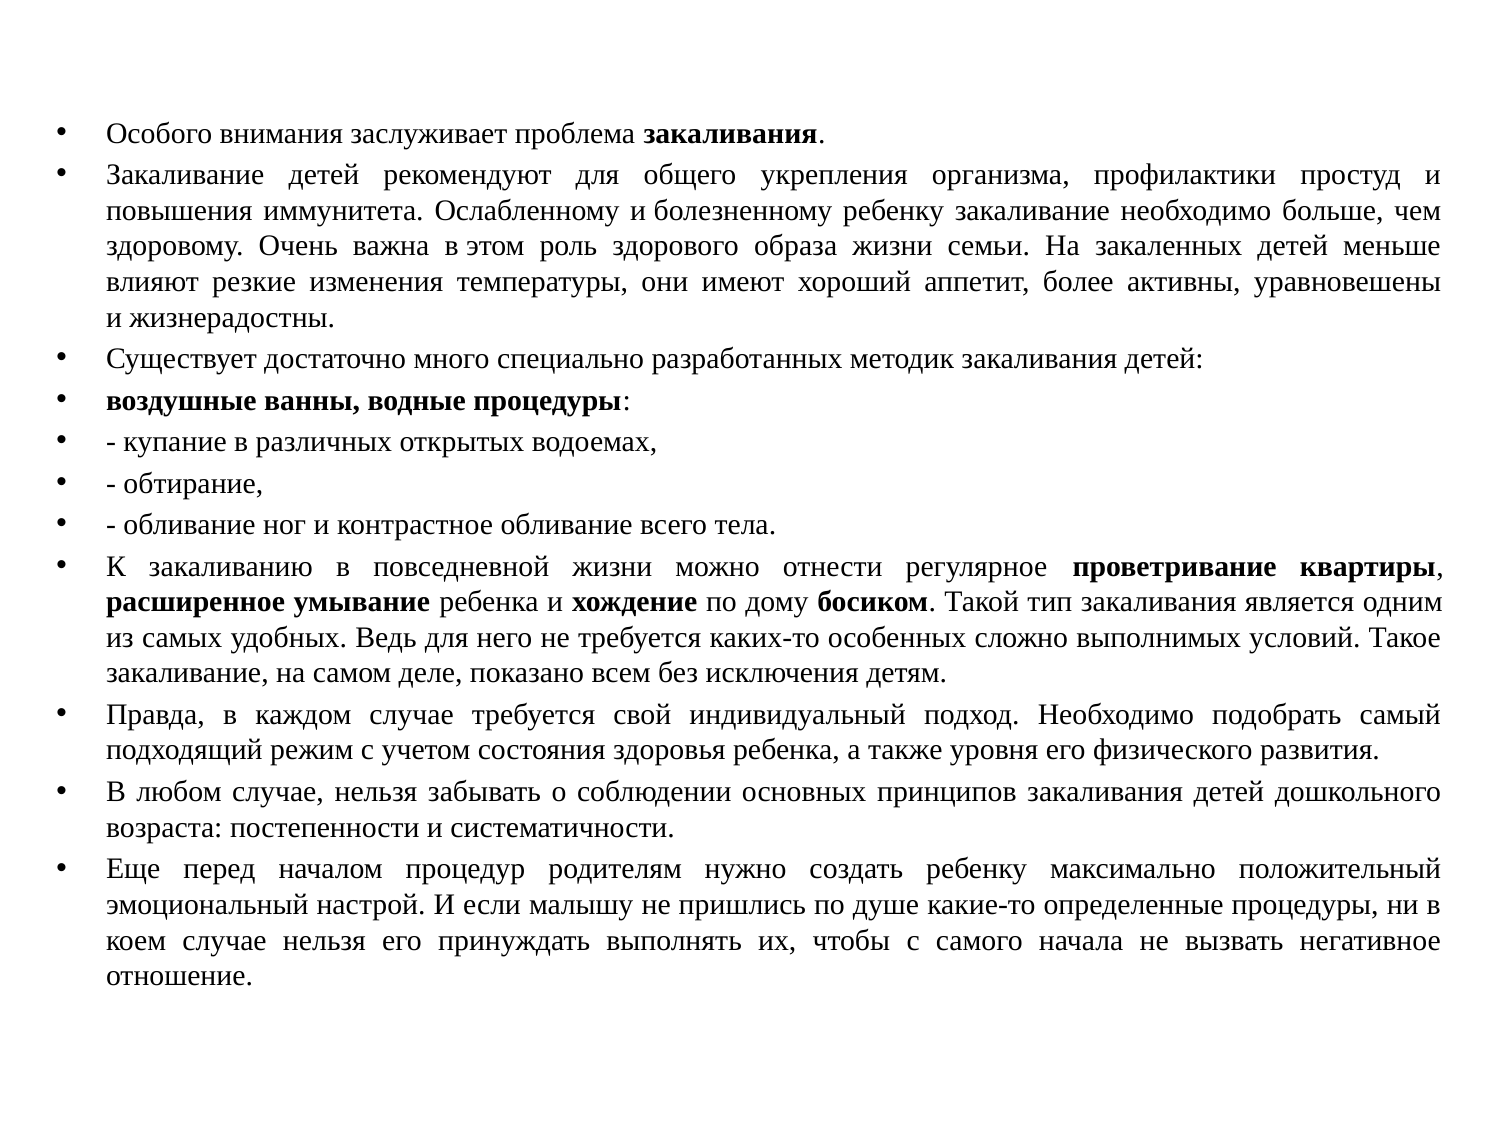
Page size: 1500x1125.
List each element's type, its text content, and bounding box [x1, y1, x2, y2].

list Особого внимания заслуживает проблема закаливания. Закаливание детей рекомендуют для общего укрепления организма, профилактики простуд и повышения иммунитета. Ослабленному и болезненному ребенку закаливание необходимо больше, чем здоровому. Очень важна в этом роль здорового образа жизни семьи. На закаленных детей меньше влияют резкие изменения температуры, они имеют хороший аппетит, более активны, уравновешены и жизнерадостны. Существует достаточно много специально разработанных методик закаливания детей: воздушные ванны, водные процедуры: - купание в различных открытых водоемах, - обтирание, - обливание ног и контрастное обливание всего тела. К закаливанию в повседневной жизни можно отнести регулярное проветривание квартиры, расширенное умывание ребенка и хождение по дому босиком. Такой тип закаливания является одним из самых удобных. Ведь для него не требуется каких-то особенных сложно выполнимых условий. Такое закаливание, на самом деле, показано всем без исключения детям. Правда, в каждом случае требуется свой индивидуальный подход. Необходимо подобрать самый подходящий режим с учетом состояния здоровья ребенка, а также уровня его физического развития. В любом случае, нельзя забывать о соблюдении основных принципов закаливания детей дошкольного возраста: постепенности и систематичности. Еще перед началом процедур родителям нужно создать ребенку максимально положительный эмоциональный настрой. И если малышу не пришлись по душе какие-то определенные процедуры, ни в коем случае нельзя его принуждать выполнять их, чтобы с самого начала не вызвать негативное отношение. [41, 66, 1459, 1007]
